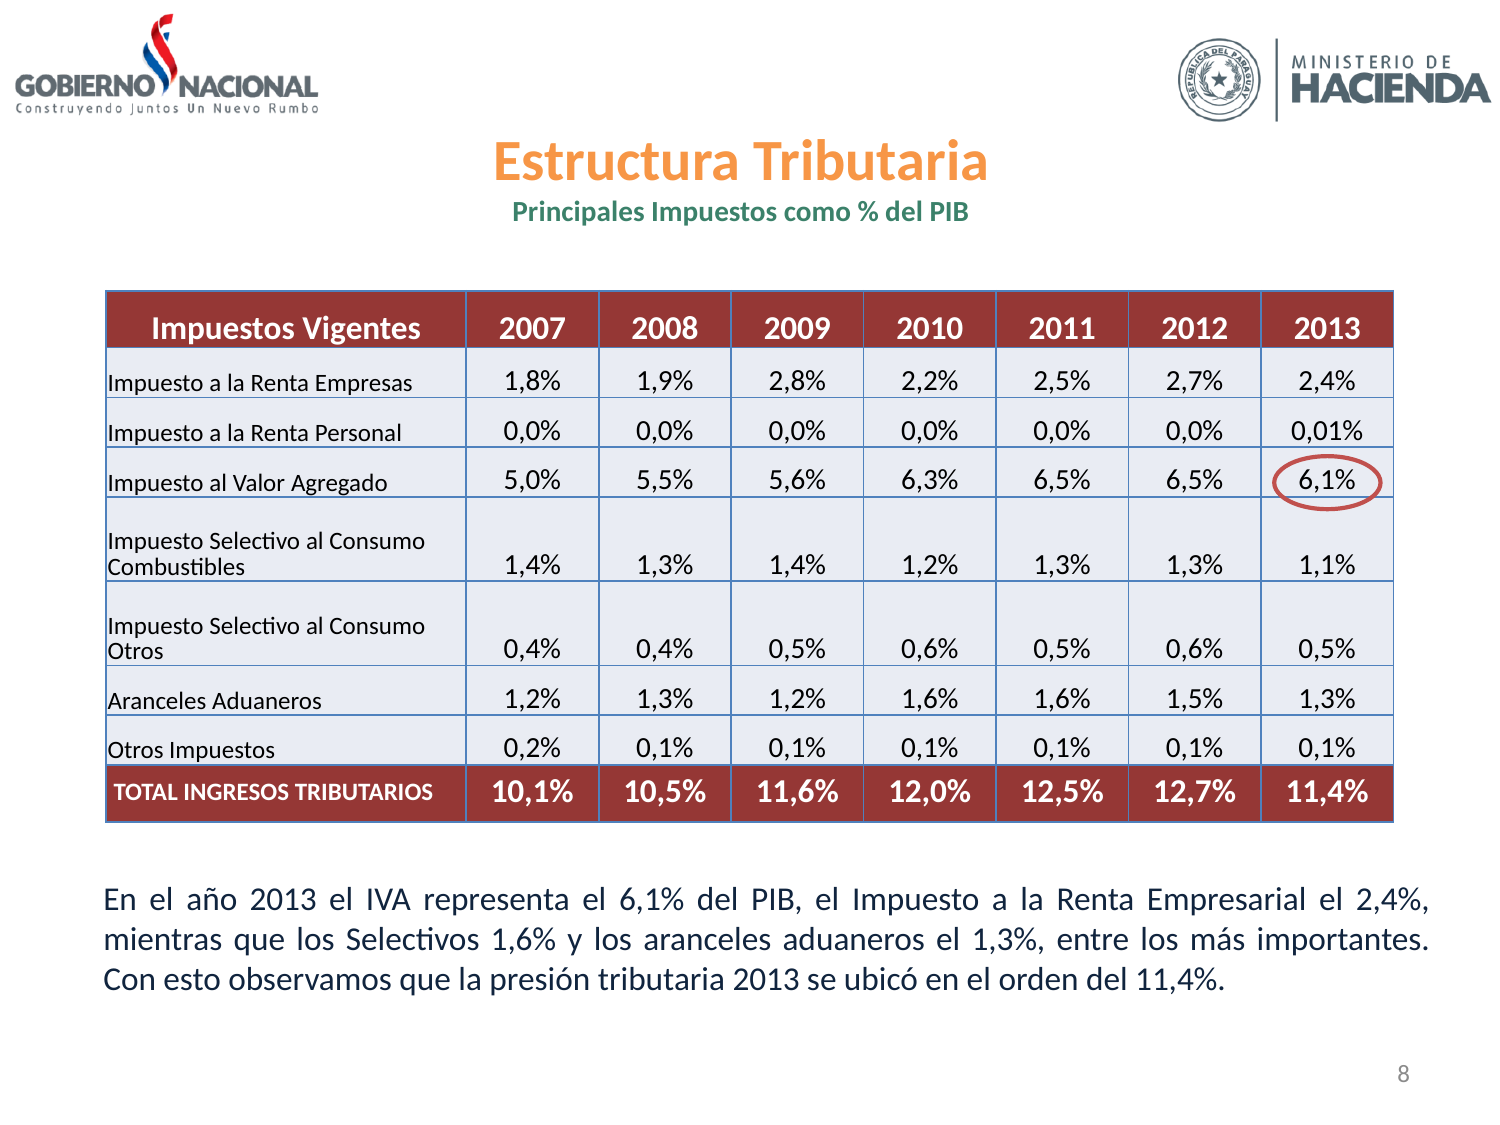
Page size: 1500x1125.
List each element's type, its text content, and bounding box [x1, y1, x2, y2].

table_cell Impuesto a la Renta Personal [107, 398, 465, 446]
table_cell 1,4% [732, 498, 863, 580]
table_cell 0,1% [732, 716, 863, 764]
table_cell 0,1% [1129, 716, 1260, 764]
table_header 2007 [467, 292, 598, 347]
table_cell 6,3% [864, 448, 995, 496]
table_header 2010 [864, 292, 995, 347]
table_cell Impuesto Selectivo al Consumo Otros [107, 582, 465, 665]
table_cell 2,8% [732, 348, 863, 397]
table_cell 1,4% [467, 498, 598, 580]
table_cell 11,4% [1262, 766, 1393, 821]
table_cell 12,0% [864, 766, 995, 821]
table_cell 11,6% [732, 766, 863, 821]
table_cell 1,3% [1129, 498, 1260, 580]
table_cell 0,1% [600, 716, 730, 764]
table_cell 0,0% [467, 398, 598, 446]
title Estructura Tributaria Principales Impuestos como % del PIB [0, 116, 1483, 233]
table_cell 1,2% [732, 666, 863, 714]
table_cell 0,1% [997, 716, 1128, 764]
table_cell 5,5% [600, 448, 730, 496]
table_cell 0,0% [864, 398, 995, 446]
table_cell 1,6% [864, 666, 995, 714]
table_cell 2,7% [1129, 348, 1260, 397]
table_cell 1,1% [1262, 498, 1393, 580]
table_cell 0,4% [467, 582, 598, 665]
table_cell 1,8% [467, 348, 598, 397]
table_cell 0,6% [864, 582, 995, 665]
table_cell 0,6% [1129, 582, 1260, 665]
table_cell 12,7% [1129, 766, 1260, 821]
table_cell 5,0% [467, 448, 598, 496]
table_cell TOTAL INGRESOS TRIBUTARIOS [107, 766, 465, 821]
table_cell 10,1% [467, 766, 598, 821]
table_cell 5,6% [732, 448, 863, 496]
table_cell 0,01% [1262, 398, 1393, 446]
picture [1173, 33, 1495, 125]
table_cell 0,2% [467, 716, 598, 764]
table_cell 0,4% [600, 582, 730, 665]
table_header Impuestos Vigentes [107, 292, 465, 347]
table_cell 1,9% [600, 348, 730, 397]
table_cell 1,6% [997, 666, 1128, 714]
table_cell 0,5% [997, 582, 1128, 665]
slide_number 8 [1074, 1042, 1425, 1103]
table_cell 2,4% [1262, 348, 1393, 397]
table_cell Impuesto a la Renta Empresas [107, 348, 465, 397]
table_cell 1,3% [997, 498, 1128, 580]
table_cell 12,5% [997, 766, 1128, 821]
text_box En el año 2013 el IVA representa el 6,1% del PIB, el Impuesto a la Renta Empresarial el 2,4%, mientras que los Selectivos 1,6% y los aranceles aduaneros el 1,3%, entre los más importantes. Con esto observamos que la presión tributaria 2013 se ubicó en el orden del 11,4%. [88, 869, 1447, 1005]
table_cell Otros Impuestos [107, 716, 465, 764]
table_cell Impuesto al Valor Agregado [107, 448, 465, 496]
table_cell 0,0% [600, 398, 730, 446]
table_header 2008 [600, 292, 730, 347]
table_header 2009 [732, 292, 863, 347]
table_cell 0,1% [864, 716, 995, 764]
table_header 2013 [1262, 292, 1393, 347]
table_cell 0,5% [732, 582, 863, 665]
table_cell 0,5% [1262, 582, 1393, 665]
table_cell 2,2% [864, 348, 995, 397]
table_cell 0,0% [732, 398, 863, 446]
table_cell 0,1% [1262, 716, 1393, 764]
table_cell 10,5% [600, 766, 730, 821]
table_cell 1,3% [1262, 666, 1393, 714]
table_cell 1,5% [1129, 666, 1260, 714]
picture [5, 7, 328, 116]
table_cell 1,2% [467, 666, 598, 714]
table_cell 0,0% [997, 398, 1128, 446]
table_cell Aranceles Aduaneros [107, 666, 465, 714]
table_header 2012 [1129, 292, 1260, 347]
table_cell 6,5% [997, 448, 1128, 496]
table_cell 6,5% [1129, 448, 1260, 496]
table_cell 6,1% [1262, 448, 1393, 496]
table_cell 1,3% [600, 666, 730, 714]
table_cell Impuesto Selectivo al Consumo Combustibles [107, 498, 465, 580]
text_box [1272, 454, 1383, 512]
table_cell 1,3% [600, 498, 730, 580]
table_cell 1,2% [864, 498, 995, 580]
table_cell 0,0% [1129, 398, 1260, 446]
table_header 2011 [997, 292, 1128, 347]
table_cell 2,5% [997, 348, 1128, 397]
